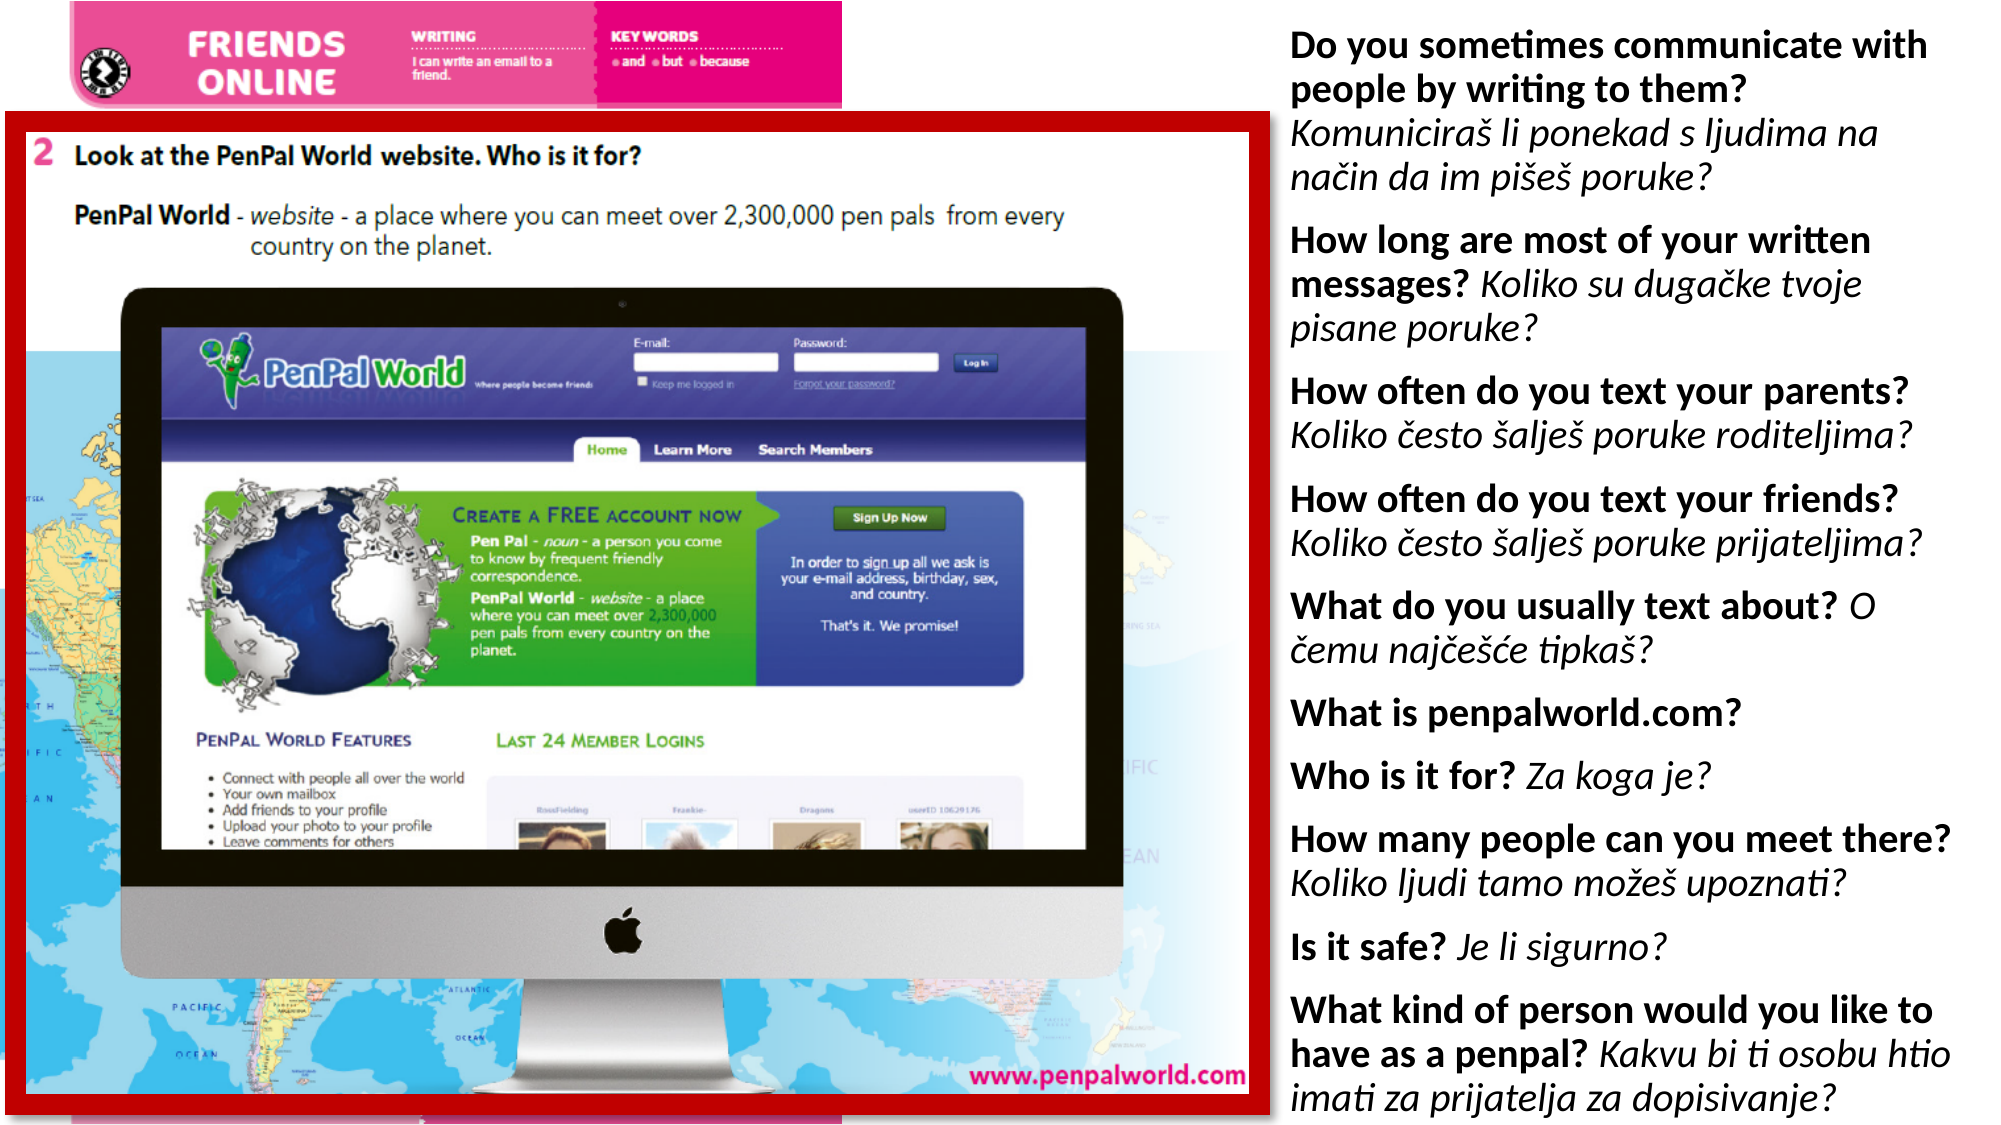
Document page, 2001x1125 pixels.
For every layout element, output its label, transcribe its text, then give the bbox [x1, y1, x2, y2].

picture [0, 1, 1250, 1124]
text_box Do you sometimes communicate with people by writing to them? Komuniciraš li ponekad s ljudima na način da im pišeš poruke? How long are most of your written messages? Koliko su dugačke tvoje pisane poruke? How often do you text your parents? Koliko često šalješ poruke roditeljima? How often do you text your friends? Koliko često šalješ poruke prijateljima? What do you usually text about? O čemu najčešće tipkaš? What is penpalworld.com? Who is it for? Za koga je? How many people can you meet there? Koliko ljudi tamo možeš upoznati? Is it safe? Je li sigurno? What kind of person would you like to have as a penpal? Kakvu bi ti osobu htio imati za prijatelja za dopisivanje? [1275, 16, 1974, 1125]
